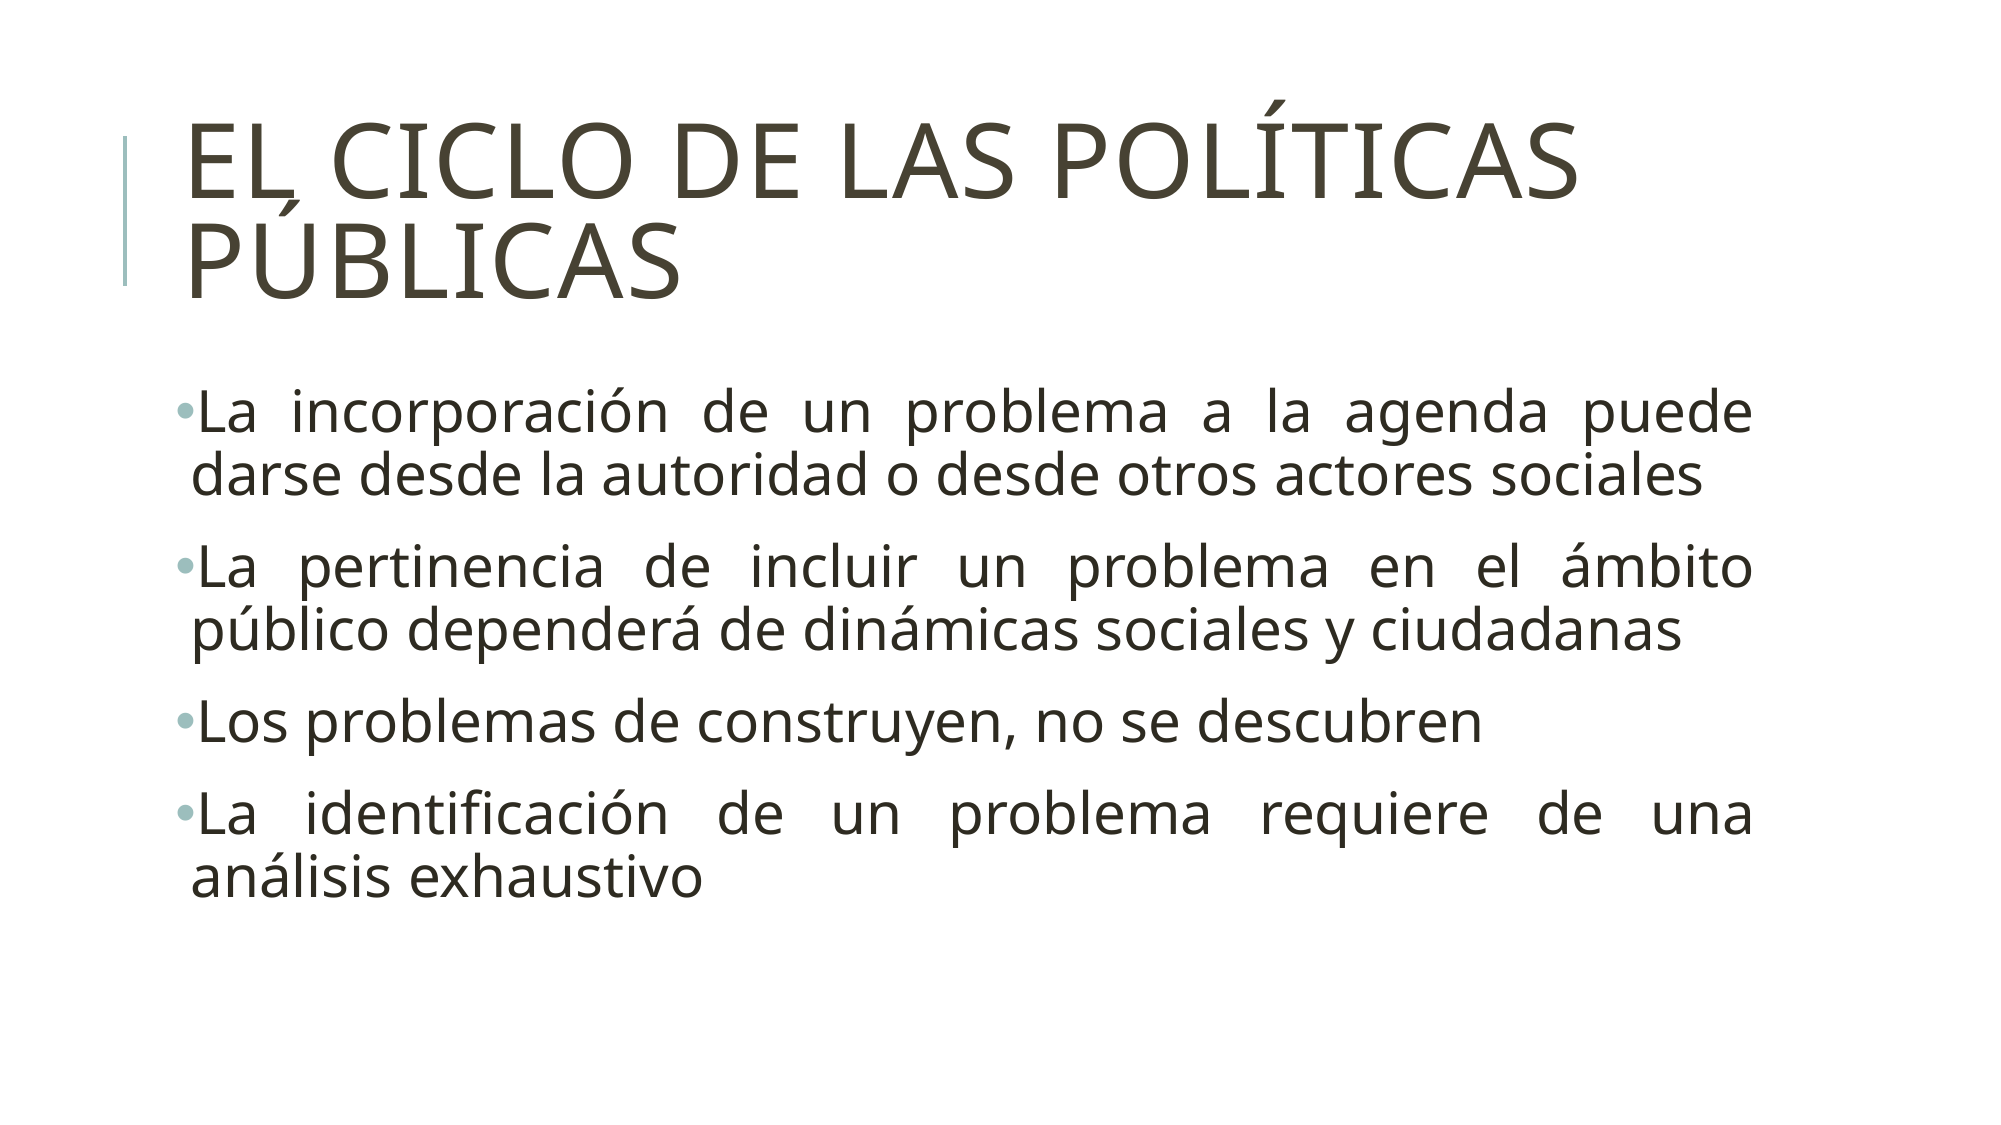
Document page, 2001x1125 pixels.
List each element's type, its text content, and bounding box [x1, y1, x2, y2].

title El ciclo de las políticas públicas [168, 96, 1763, 342]
list La incorporación de un problema a la agenda puede darse desde la autoridad o desde otros actores sociales La pertinencia de incluir un problema en el ámbito público dependerá de dinámicas sociales y ciudadanas Los problemas de construyen, no se descubren La identificación de un problema requiere de una análisis exhaustivo [168, 375, 1763, 1035]
